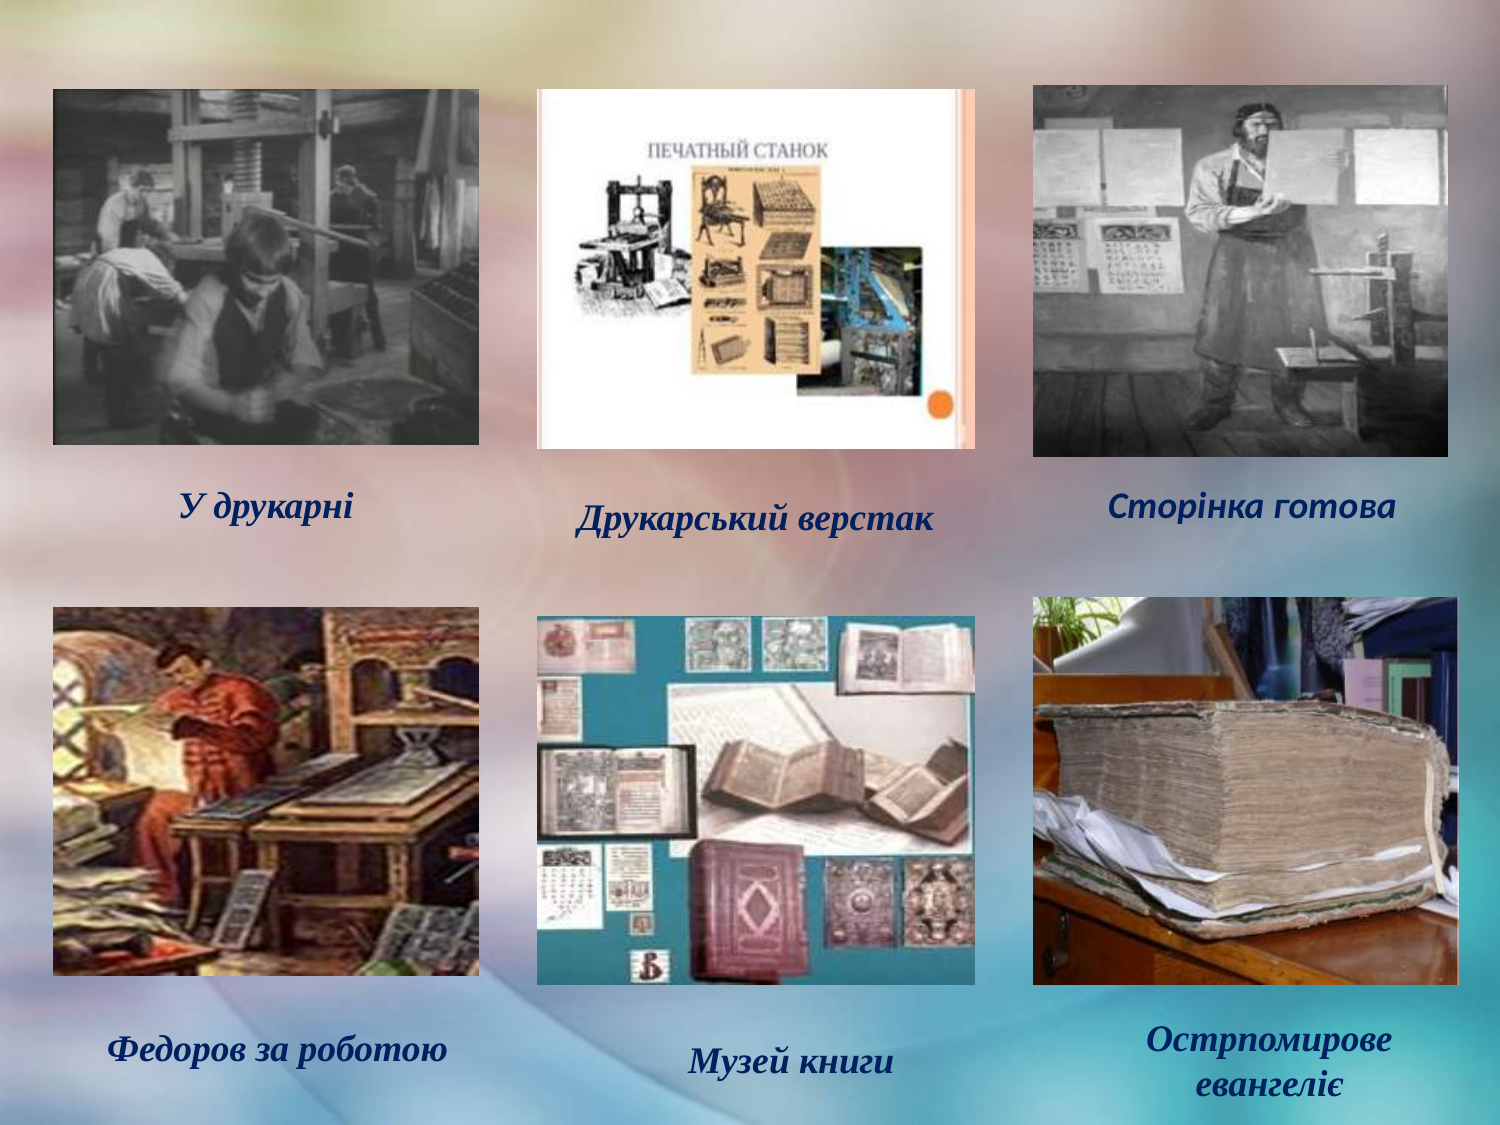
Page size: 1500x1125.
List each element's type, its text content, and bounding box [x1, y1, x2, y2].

text_box Друкарський верстак [535, 477, 977, 553]
text_box Острпомирове евангеліє [1078, 1021, 1461, 1097]
text_box Федоров за роботою [74, 997, 481, 1097]
picture [0, 0, 1500, 1125]
text_box Сторінка готова [1054, 464, 1451, 553]
text_box У друкарні [50, 453, 481, 553]
text_box Музей книги [594, 1021, 989, 1097]
